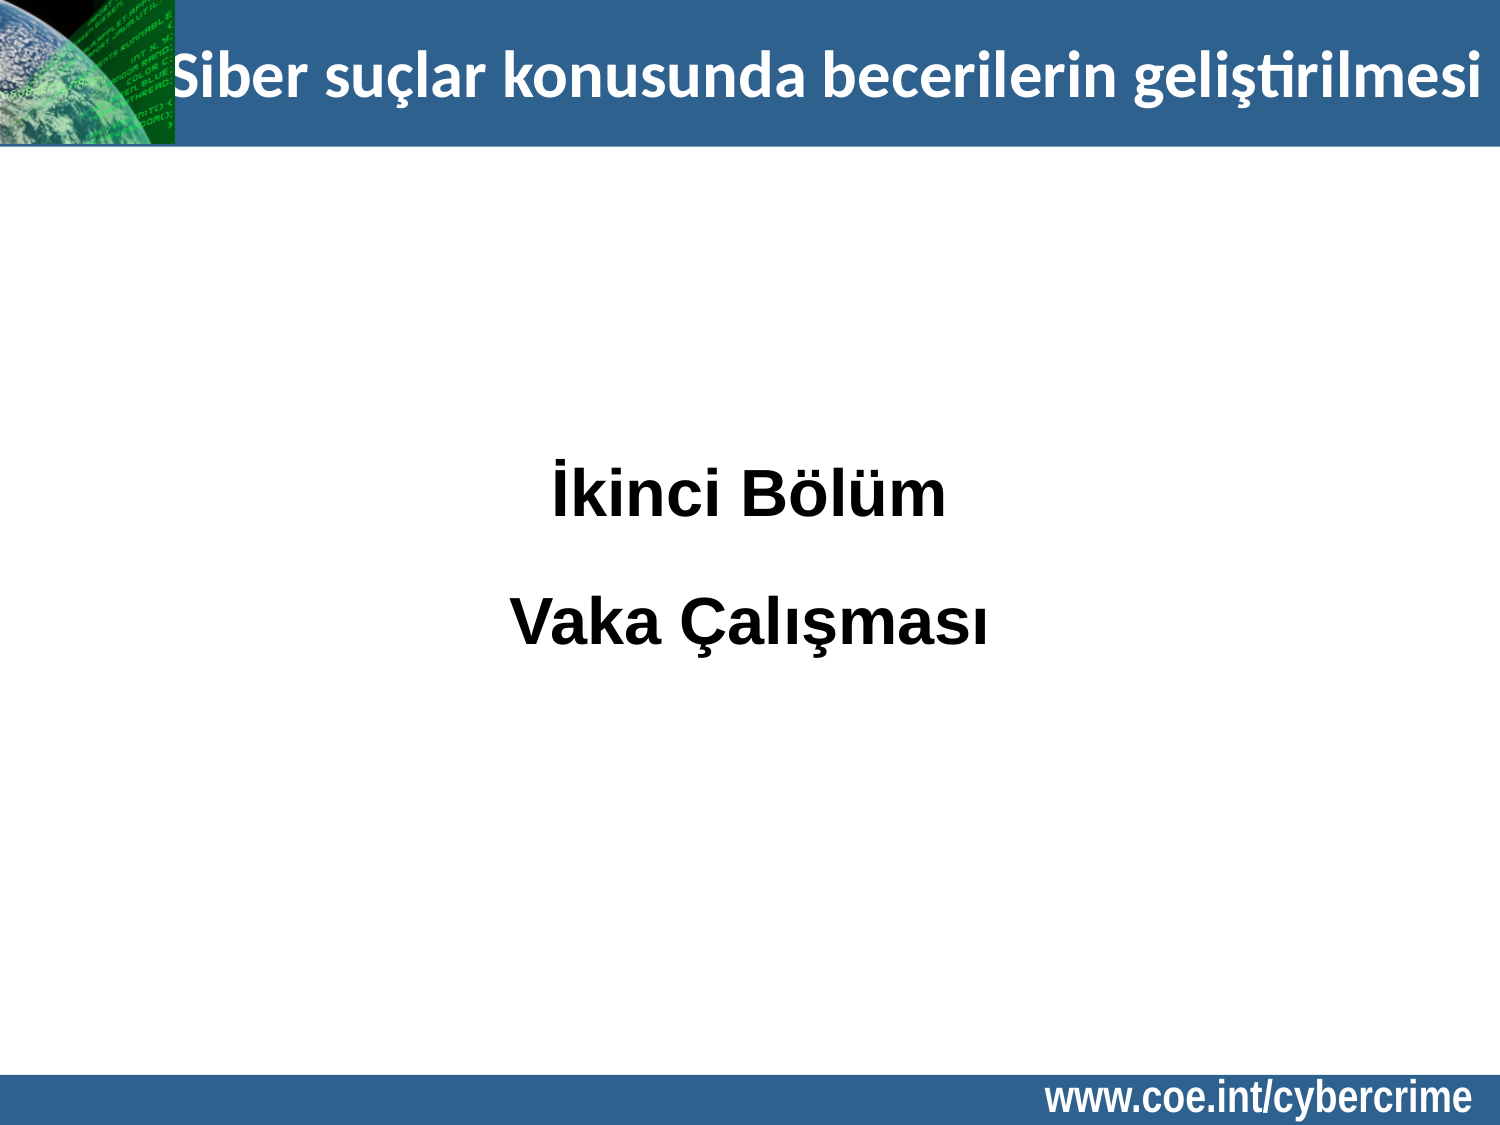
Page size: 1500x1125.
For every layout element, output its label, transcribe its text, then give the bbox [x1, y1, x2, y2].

text_box [0, 1073, 1030, 1125]
text_box Siber suçlar konusunda becerilerin geliştirilmesi [177, 0, 1500, 149]
text_box www.coe.int/cybercrime [1030, 1059, 1500, 1125]
picture [0, 0, 175, 144]
text_box İkinci Bölüm Vaka Çalışması [50, 457, 1450, 665]
